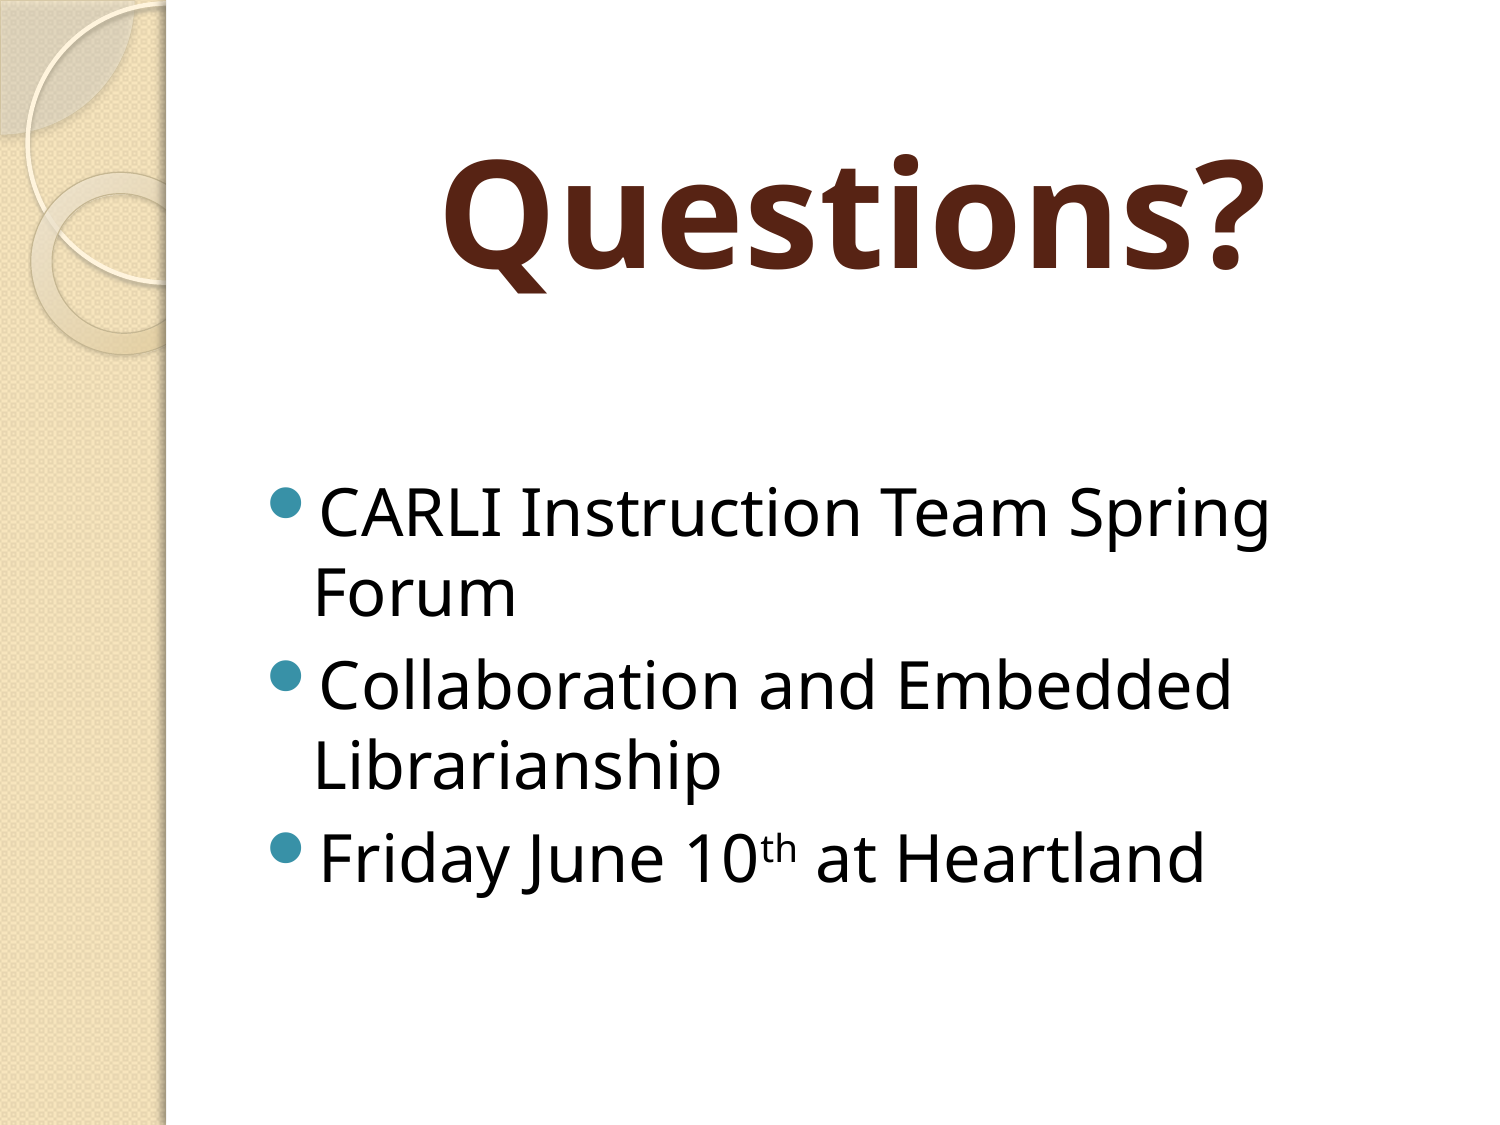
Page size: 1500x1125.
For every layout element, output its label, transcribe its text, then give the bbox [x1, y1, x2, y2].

title Questions? [237, 50, 1468, 368]
list CARLI Instruction Team Spring Forum Collaboration and Embedded Librarianship Friday June 10th at Heartland [237, 462, 1468, 938]
